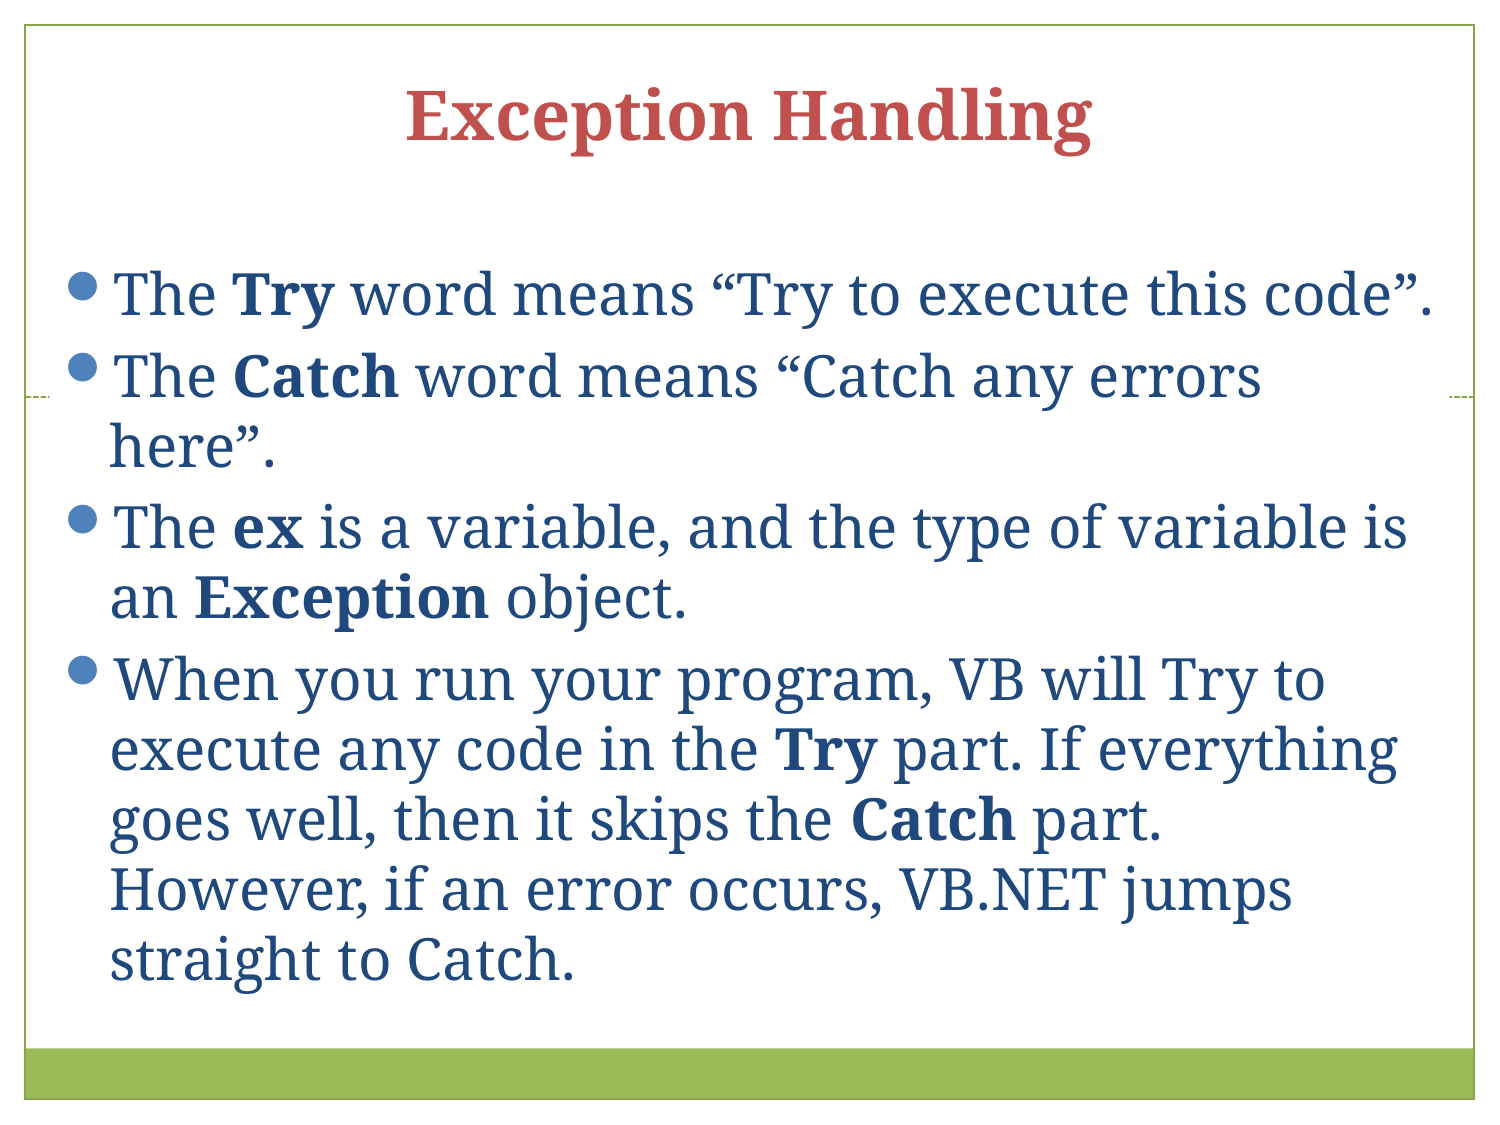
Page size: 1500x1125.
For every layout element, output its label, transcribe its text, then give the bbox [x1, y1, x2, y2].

title Exception Handling [49, 37, 1450, 162]
list The Try word means “Try to execute this code”. The Catch word means “Catch any errors here”. The ex is a variable, and the type of variable is an Exception object. When you run your program, VB will Try to execute any code in the Try part. If everything goes well, then it skips the Catch part. However, if an error occurs, VB.NET jumps straight to Catch. [49, 249, 1450, 1005]
